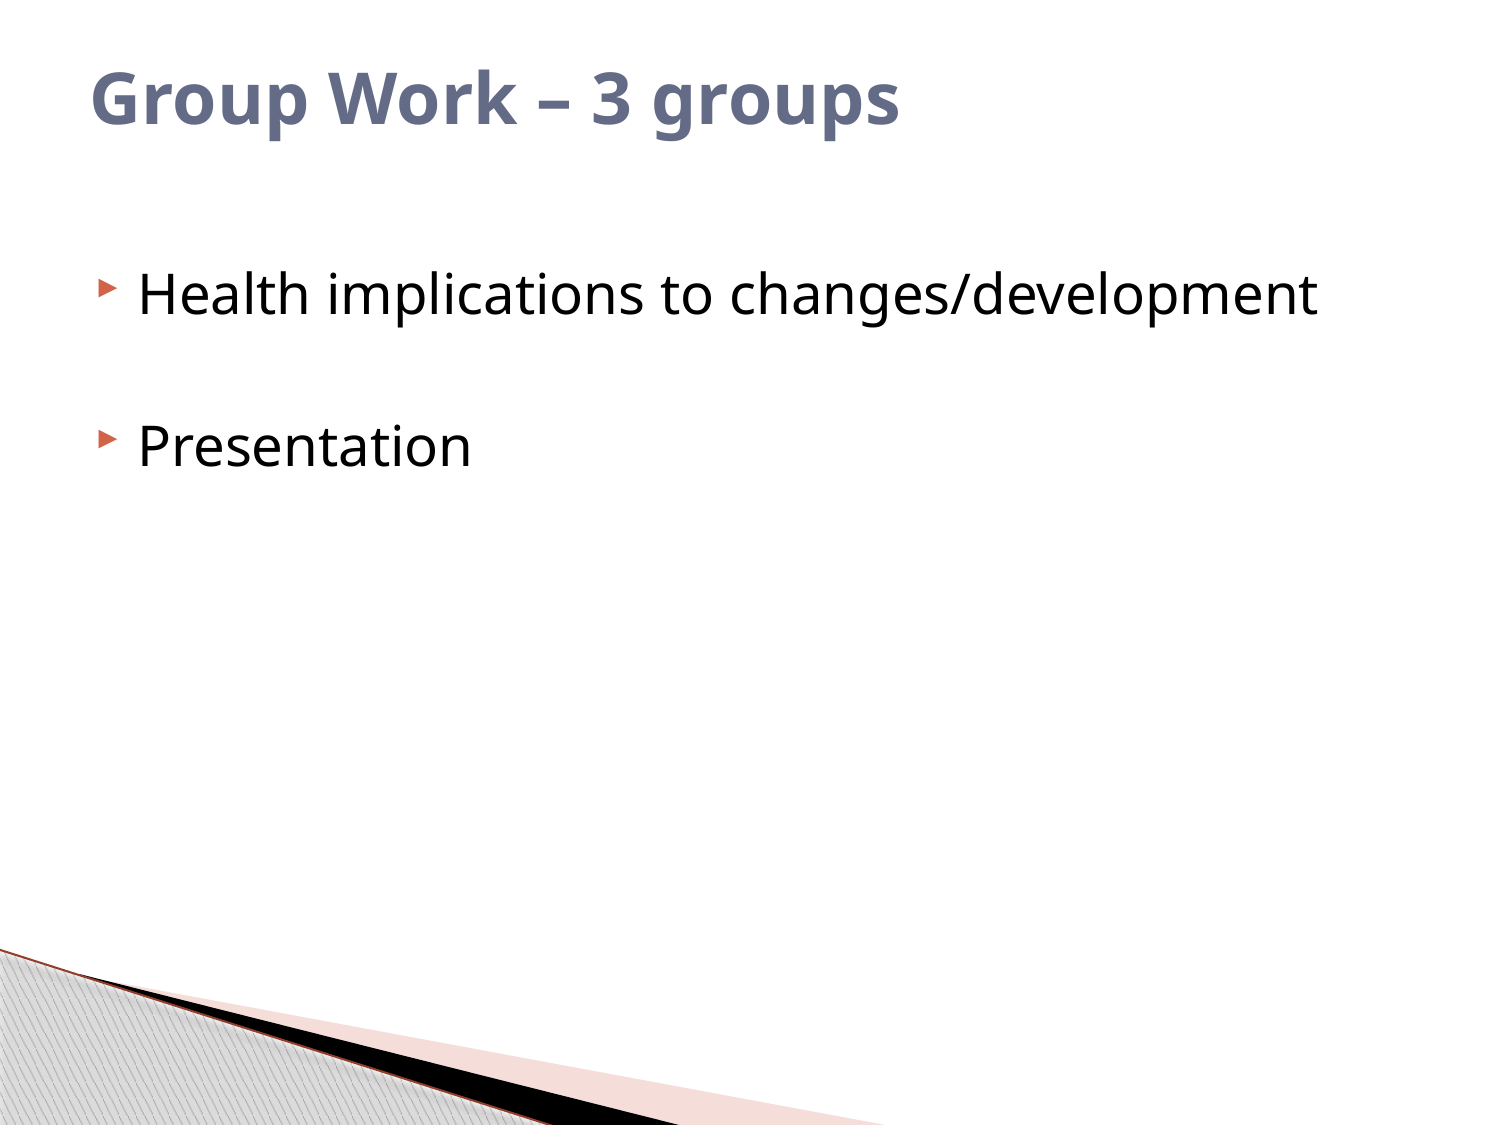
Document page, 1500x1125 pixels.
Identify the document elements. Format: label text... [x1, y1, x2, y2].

title Group Work – 3 groups [75, 45, 1425, 233]
list Health implications to changes/development Presentation [62, 174, 1413, 918]
